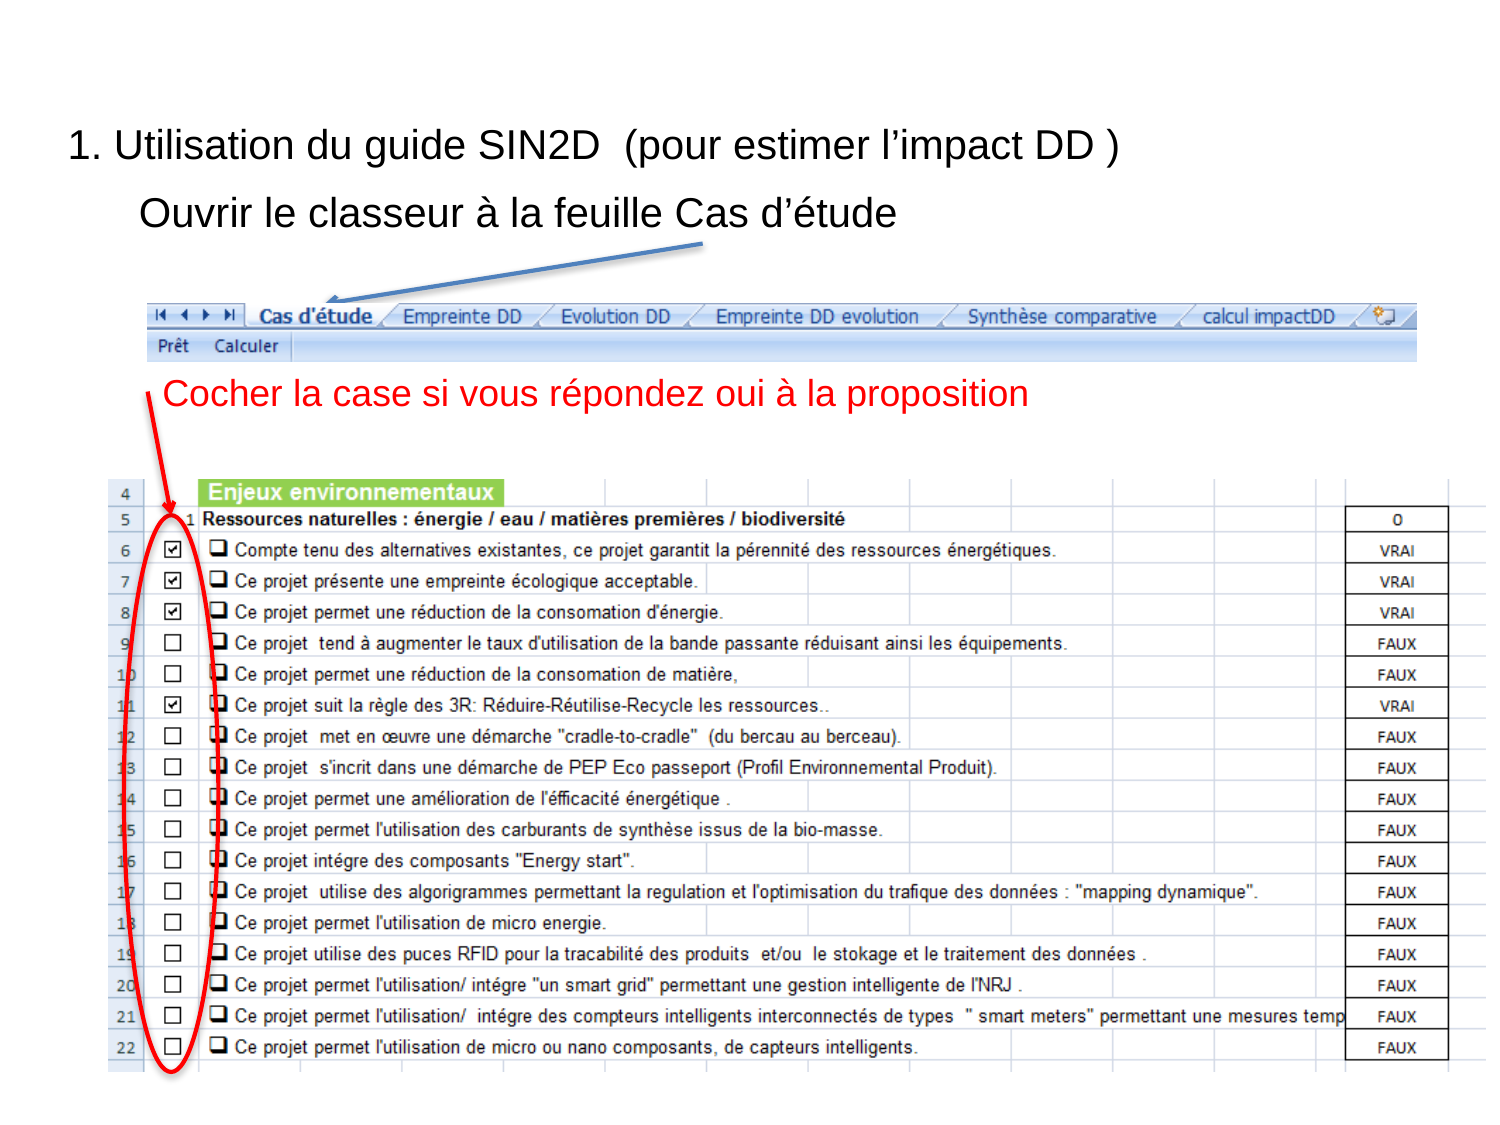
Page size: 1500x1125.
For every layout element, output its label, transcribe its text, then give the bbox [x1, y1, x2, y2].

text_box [147, 391, 172, 516]
picture [108, 479, 1487, 1073]
text_box 1. Utilisation du guide SIN2D (pour estimer l’impact DD ) [53, 111, 1152, 176]
text_box Cocher la case si vous répondez oui à la proposition [147, 368, 1058, 422]
text_box Ouvrir le classeur à la feuille Cas d’étude [123, 177, 950, 243]
picture [147, 303, 1417, 362]
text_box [324, 243, 703, 302]
